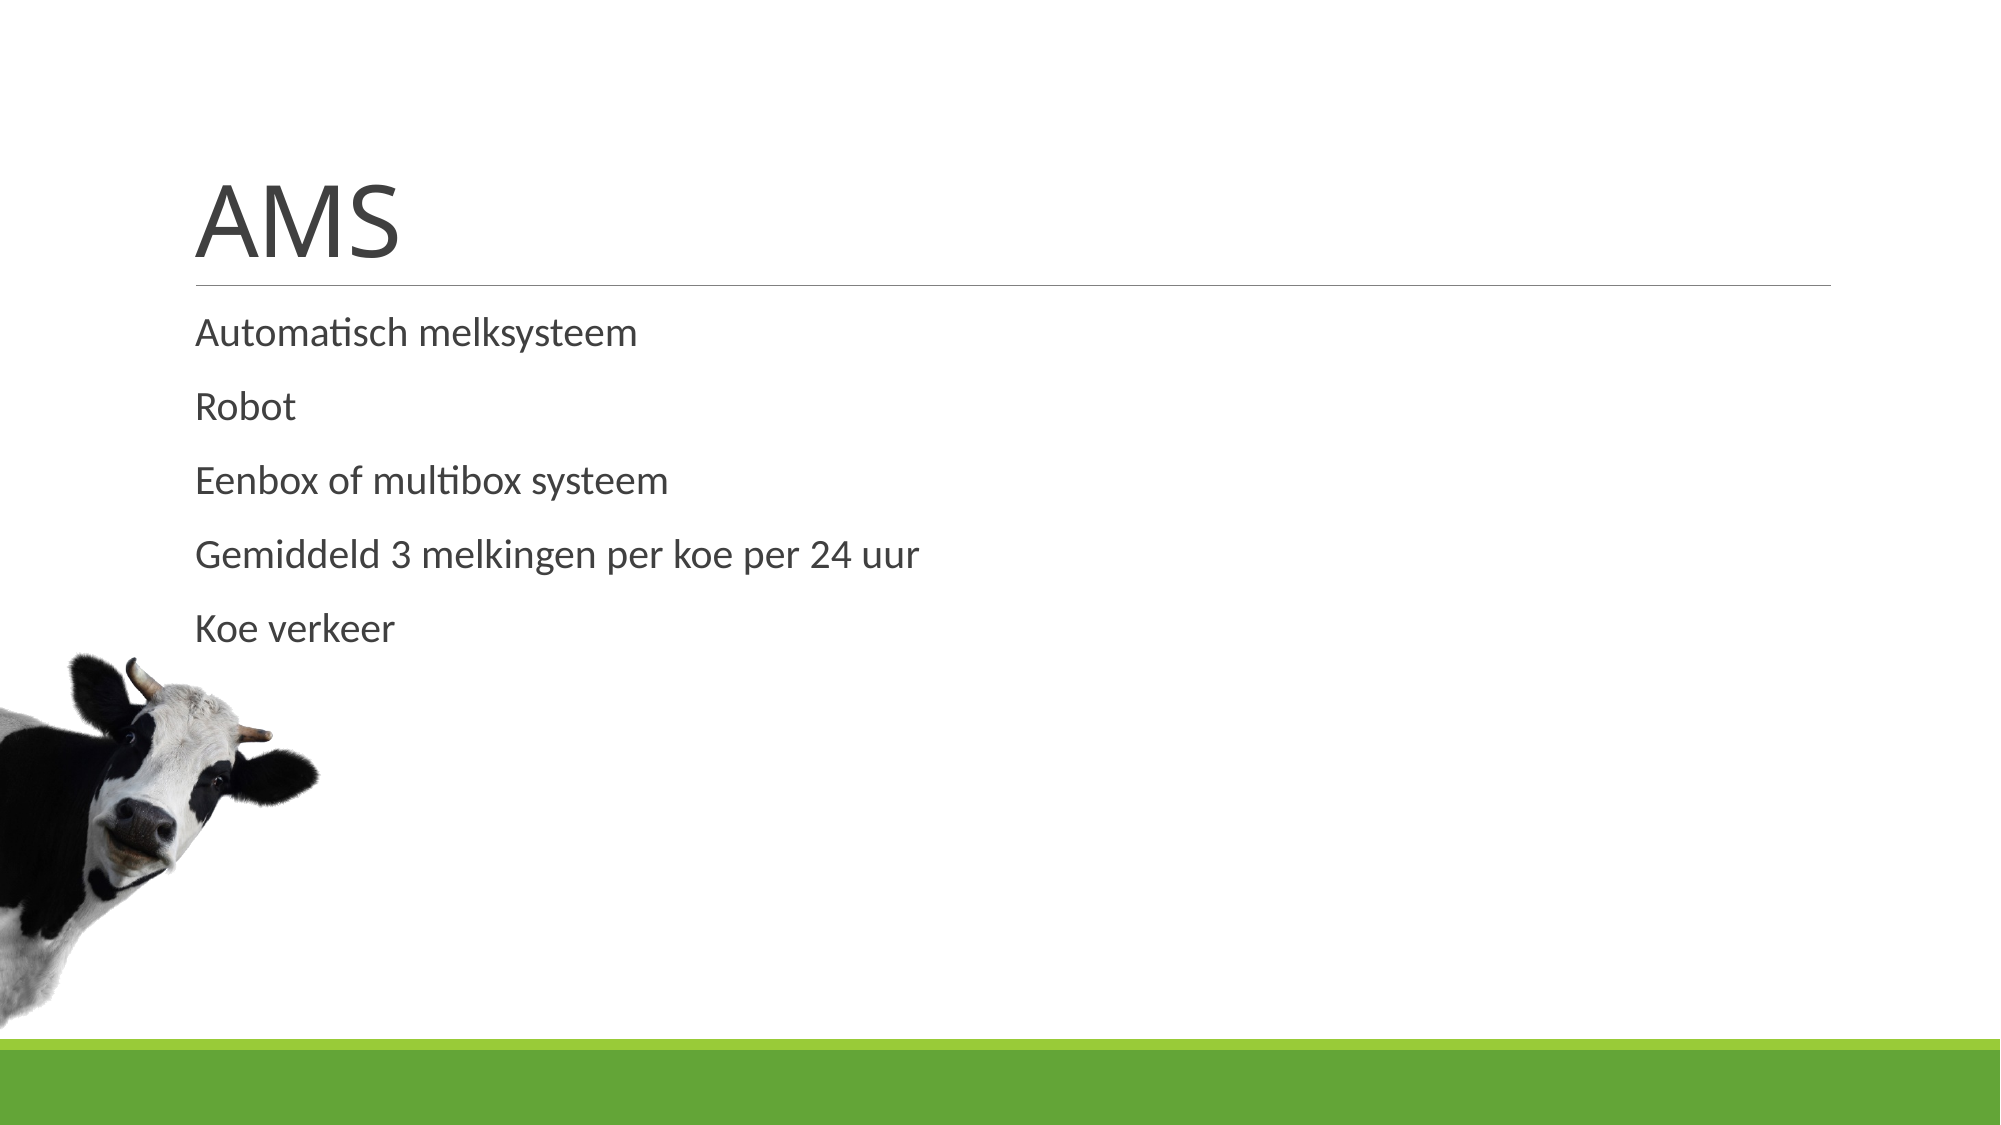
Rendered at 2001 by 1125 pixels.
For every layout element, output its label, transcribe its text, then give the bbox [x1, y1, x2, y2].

list Automatisch melksysteem Robot Eenbox of multibox systeem Gemiddeld 3 melkingen per koe per 24 uur Koe verkeer [180, 302, 1830, 963]
title AMS [180, 47, 1830, 285]
picture [0, 638, 347, 1039]
